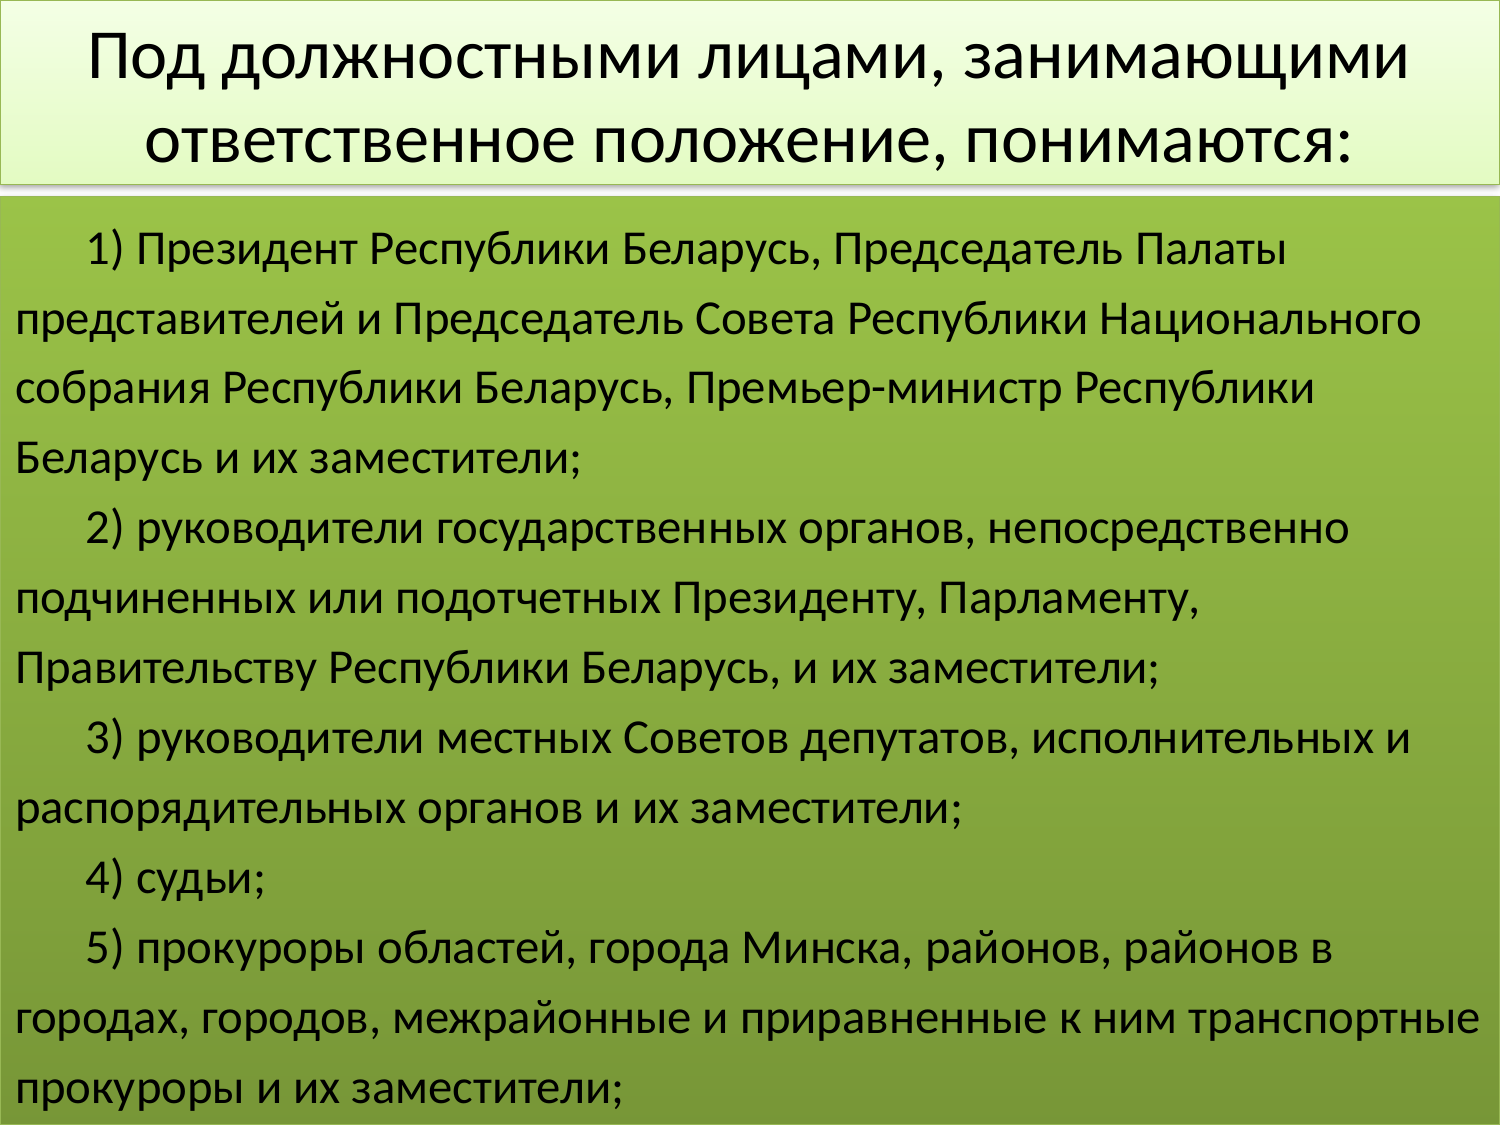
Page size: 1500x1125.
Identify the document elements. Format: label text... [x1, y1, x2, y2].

title Под должностными лицами, занимающими ответственное положение, понимаются: [0, 0, 1500, 185]
subtitle 1) Президент Республики Беларусь, Председатель Палаты представителей и Председатель Совета Республики Национального собрания Республики Беларусь, Премьер-министр Республики Беларусь и их заместители; 2) руководители государственных органов, непосредственно подчиненных или подотчетных Президенту, Парламенту, Правительству Республики Беларусь, и их заместители; 3) руководители местных Советов депутатов, исполнительных и распорядительных органов и их заместители; 4) судьи; 5) прокуроры областей, города Минска, районов, районов в городах, городов, межрайонные и приравненные к ним транспортные прокуроры и их заместители; [0, 196, 1500, 1125]
